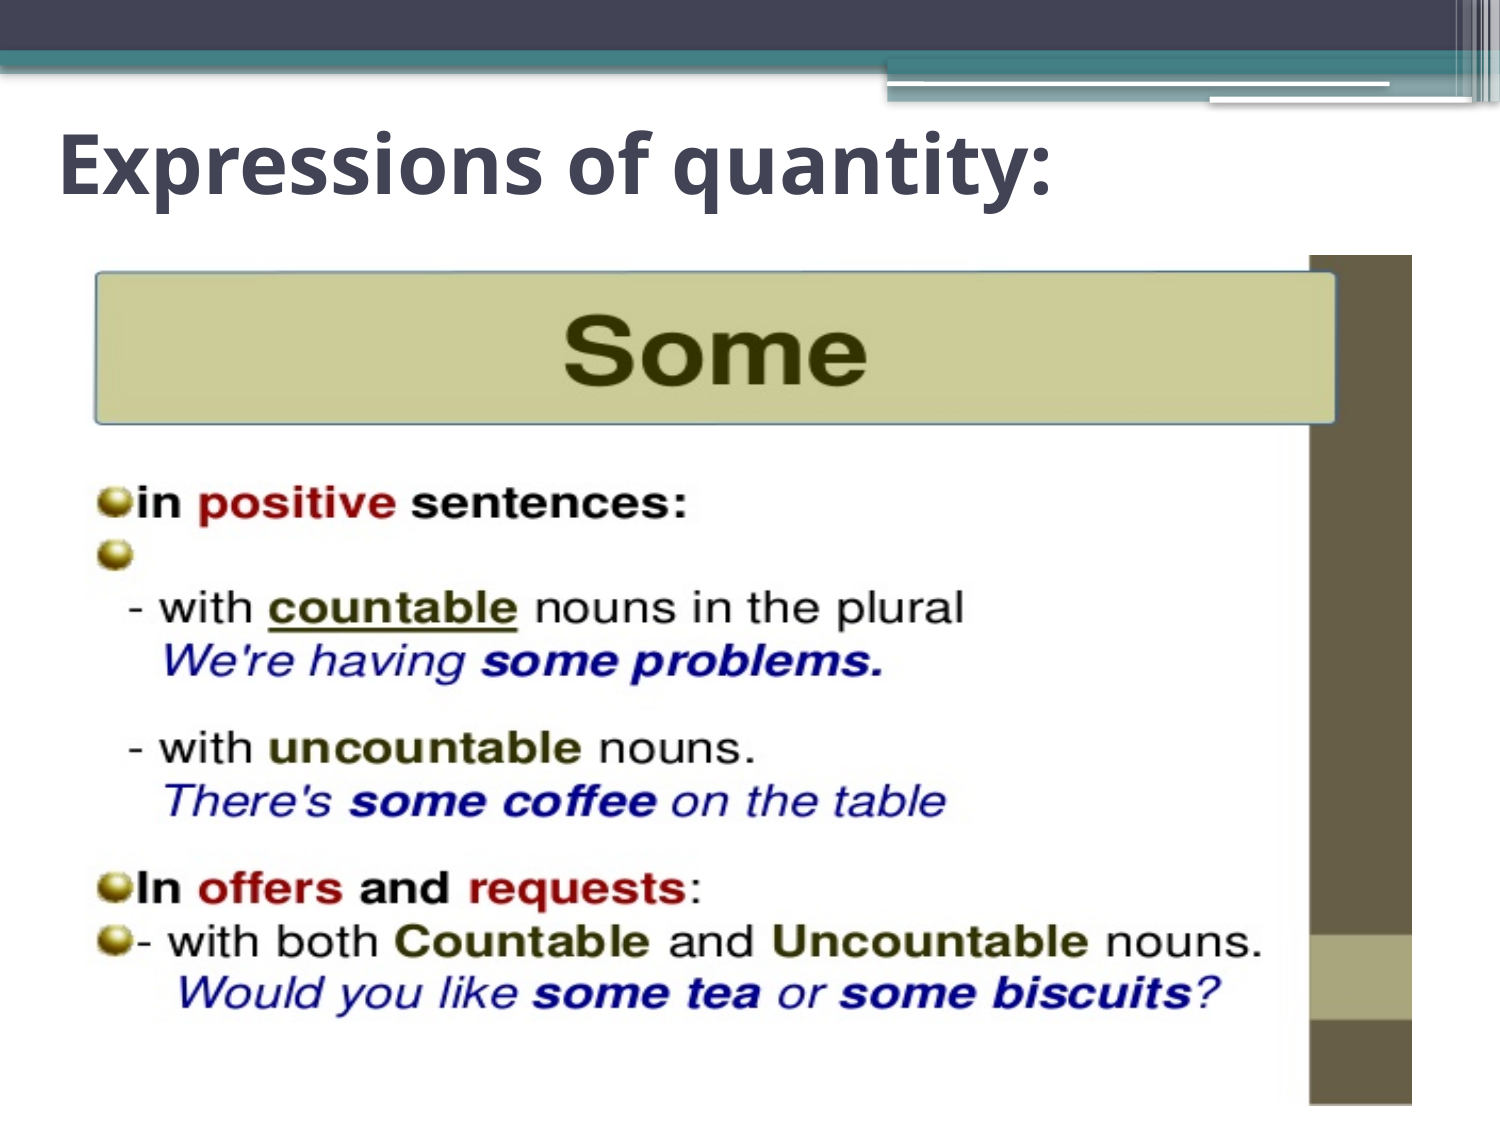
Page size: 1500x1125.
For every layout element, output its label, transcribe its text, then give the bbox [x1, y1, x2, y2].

title Expressions of quantity: [41, 90, 1425, 232]
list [52, 255, 1412, 1107]
